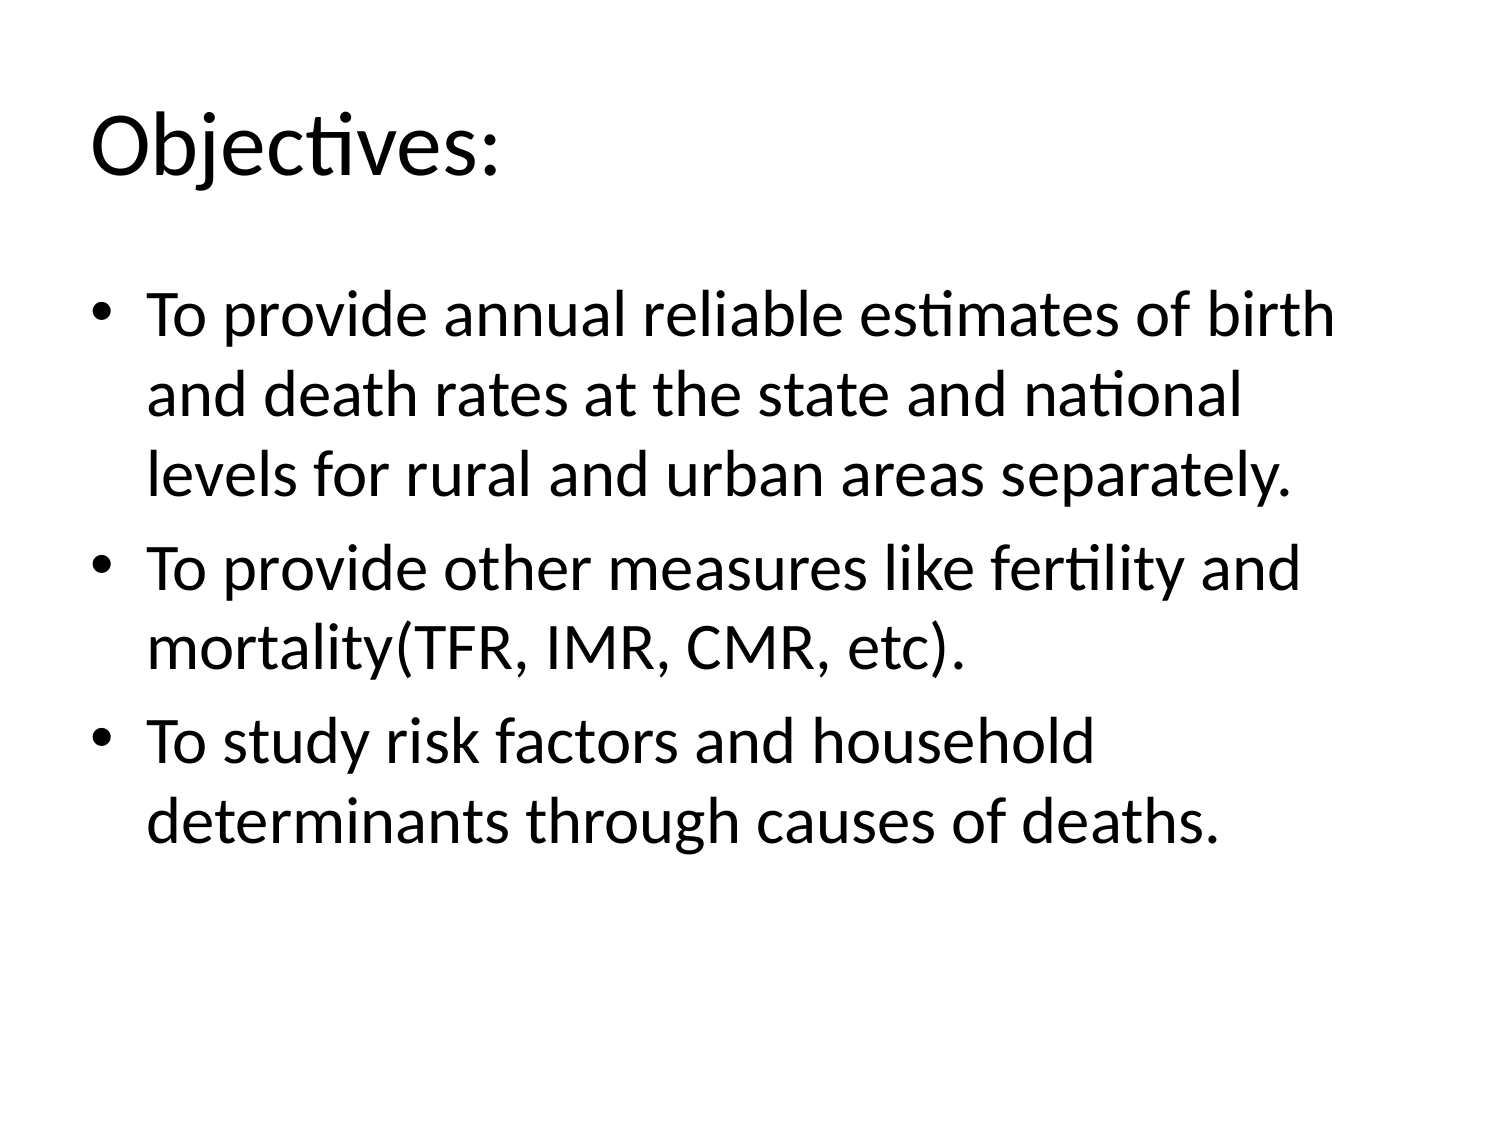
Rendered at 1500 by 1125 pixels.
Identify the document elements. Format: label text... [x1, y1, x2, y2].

list To provide annual reliable estimates of birth and death rates at the state and national levels for rural and urban areas separately. To provide other measures like fertility and mortality(TFR, IMR, CMR, etc). To study risk factors and household determinants through causes of deaths. [75, 262, 1425, 1005]
title Objectives: [75, 45, 1425, 233]
